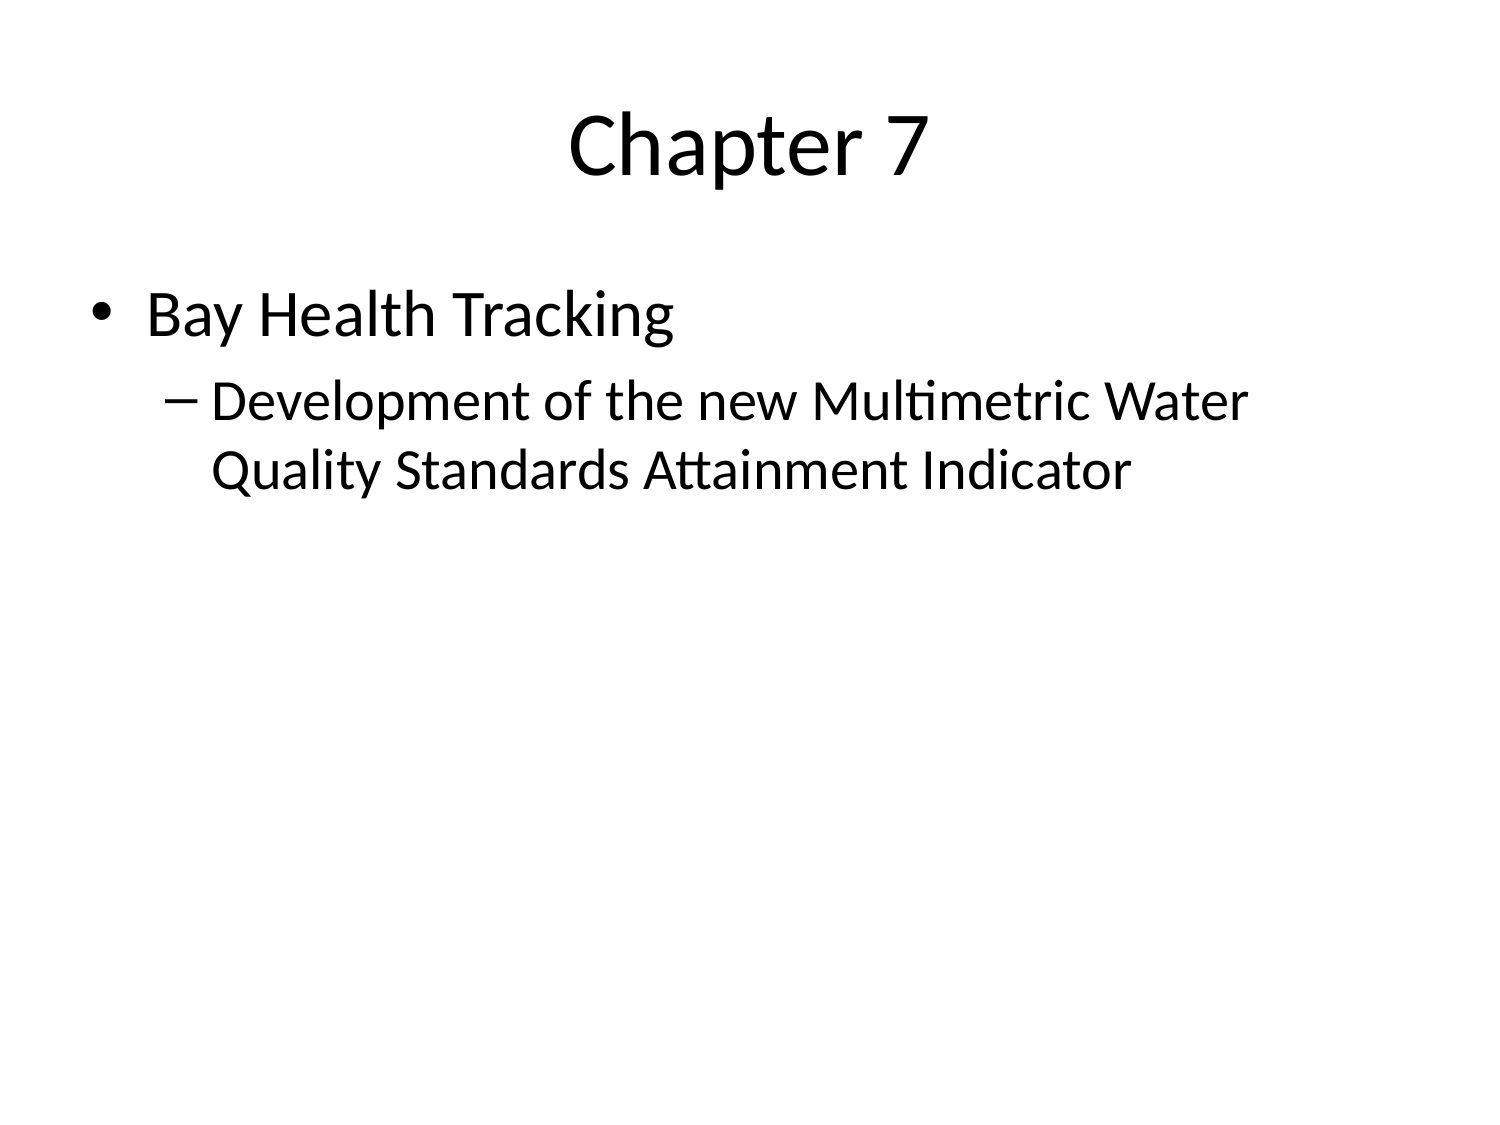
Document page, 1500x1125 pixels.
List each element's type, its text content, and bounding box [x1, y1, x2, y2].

list Bay Health Tracking Development of the new Multimetric Water Quality Standards Attainment Indicator [75, 262, 1425, 1005]
title Chapter 7 [75, 45, 1425, 233]
